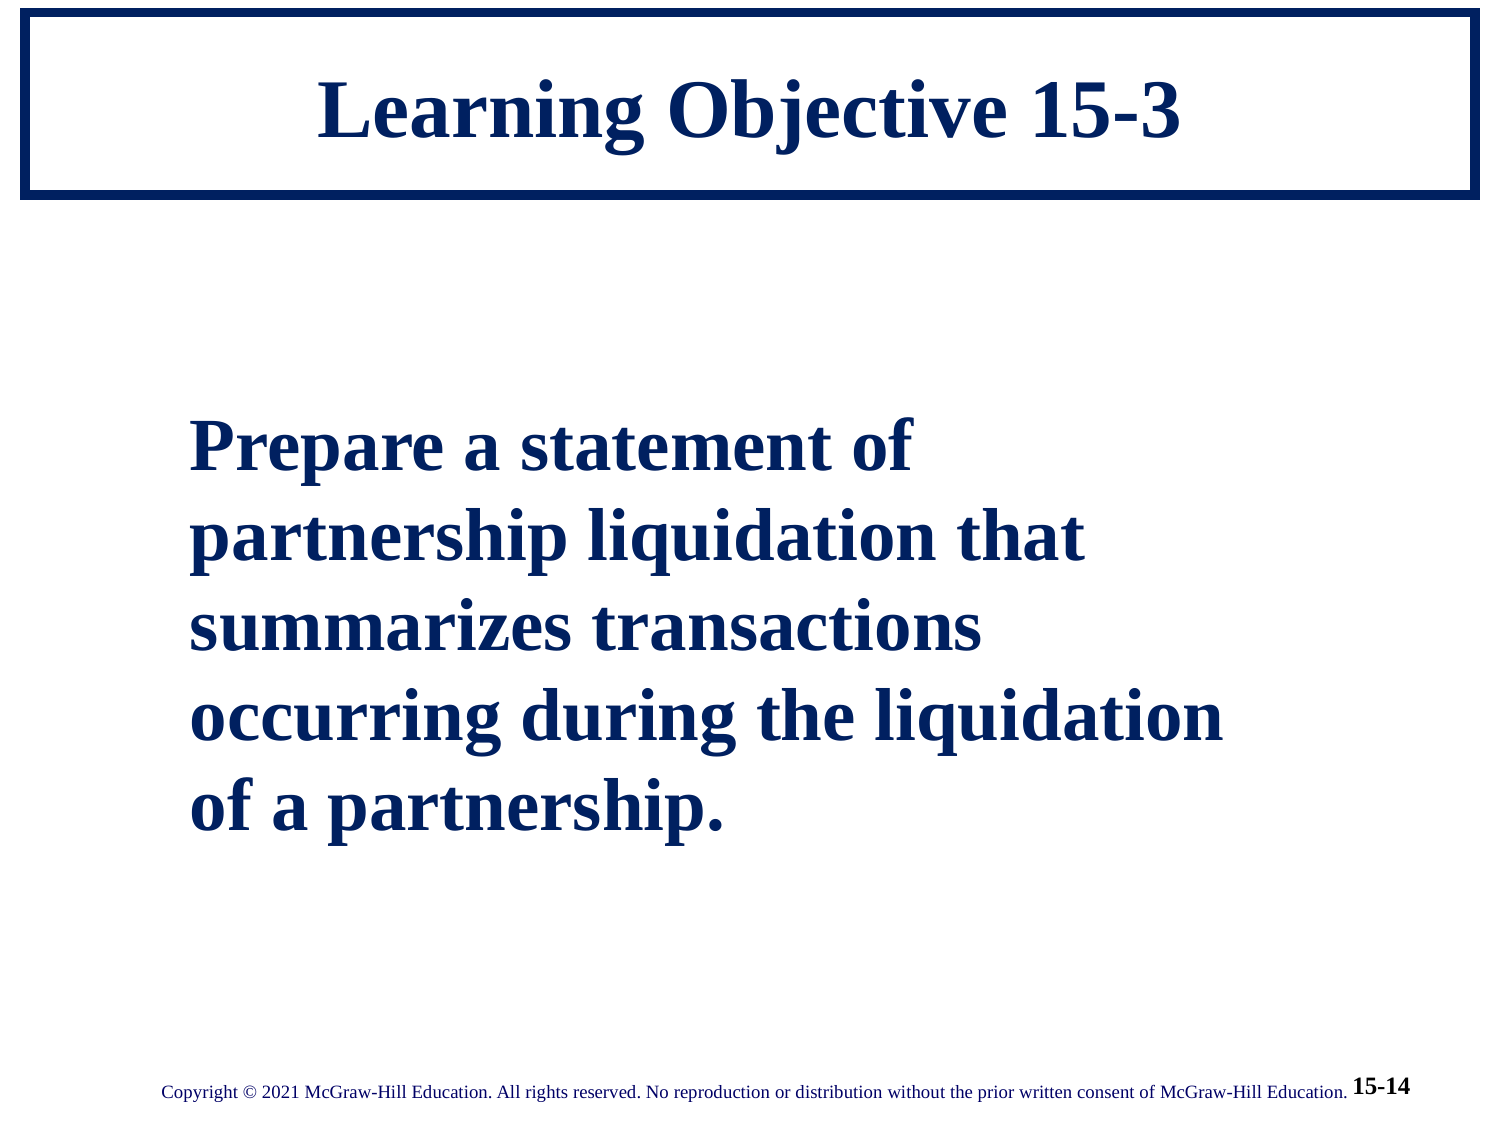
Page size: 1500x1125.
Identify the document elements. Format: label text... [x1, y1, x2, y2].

text_box Copyright © 2021 McGraw-Hill Education. All rights reserved. No reproduction or distribution without the prior written consent of McGraw-Hill Education. [81, 1072, 1429, 1110]
title Learning Objective 15-3 [20, 8, 1480, 200]
list Prepare a statement of partnership liquidation that summarizes transactions occurring during the liquidation of a partnership. [174, 387, 1276, 813]
